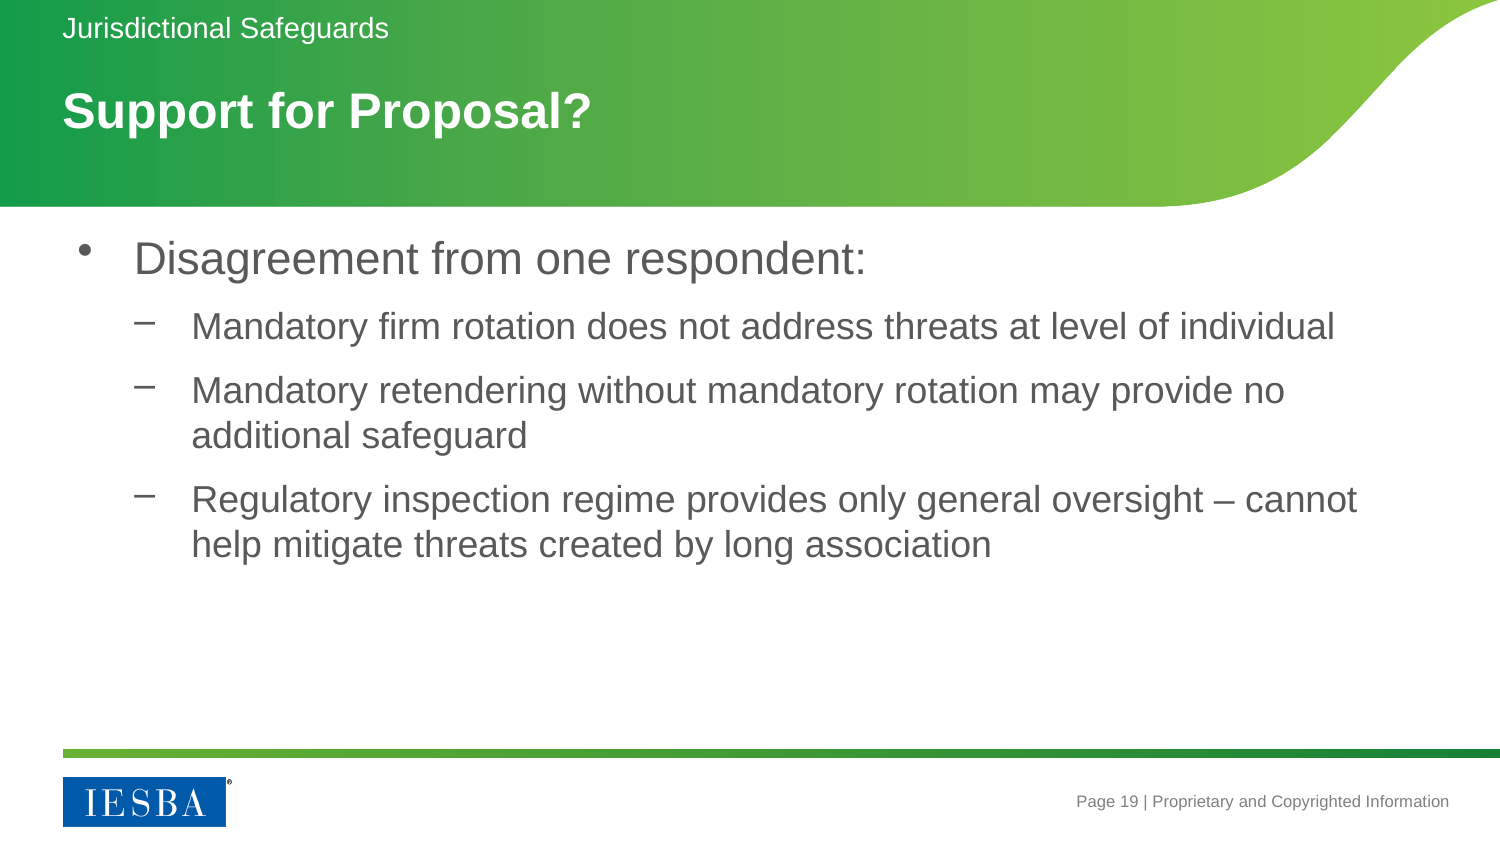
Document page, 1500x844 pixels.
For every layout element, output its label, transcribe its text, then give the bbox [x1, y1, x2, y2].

list Disagreement from one respondent: Mandatory firm rotation does not address threats at level of individual Mandatory retendering without mandatory rotation may provide no additional safeguard Regulatory inspection regime provides only general oversight – cannot help mitigate threats created by long association [62, 220, 1450, 747]
subtitle Jurisdictional Safeguards [62, 9, 500, 38]
title Support for Proposal? [62, 75, 1300, 142]
picture [0, 0, 1500, 207]
picture [63, 777, 232, 827]
